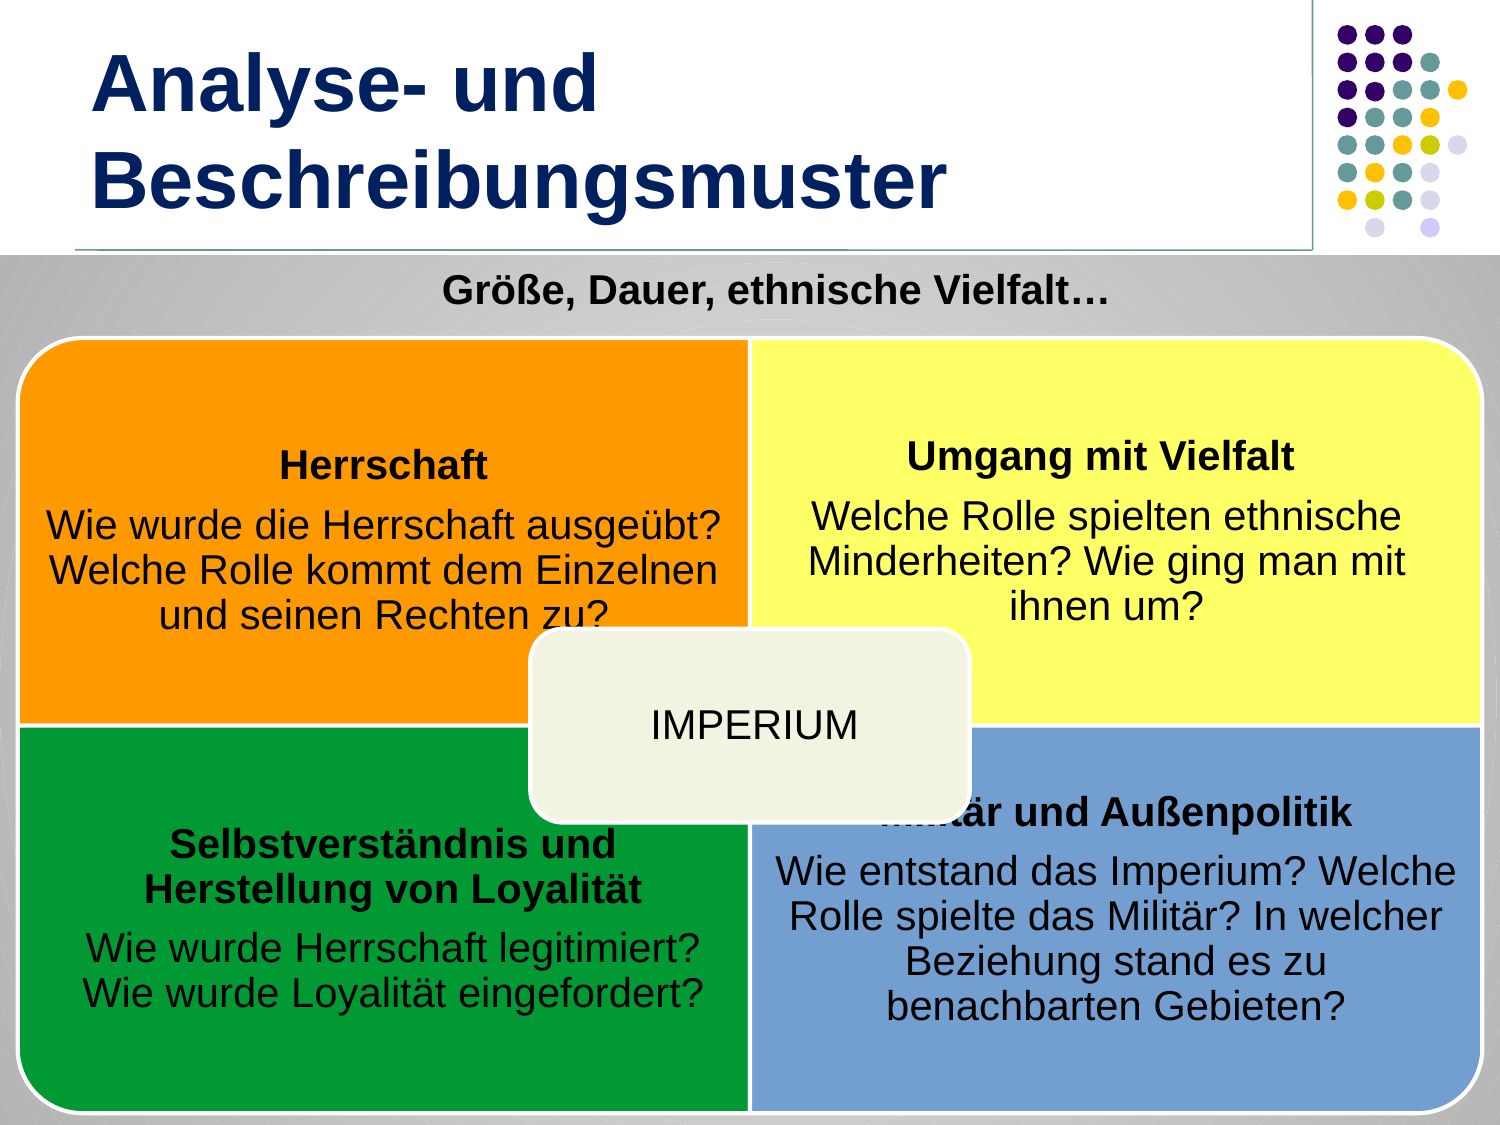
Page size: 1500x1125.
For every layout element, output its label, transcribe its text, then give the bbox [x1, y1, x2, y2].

title Analyse- und Beschreibungsmuster [74, 19, 1313, 233]
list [17, 337, 1483, 1114]
text_box Größe, Dauer, ethnische Vielfalt… [0, 255, 1500, 1125]
